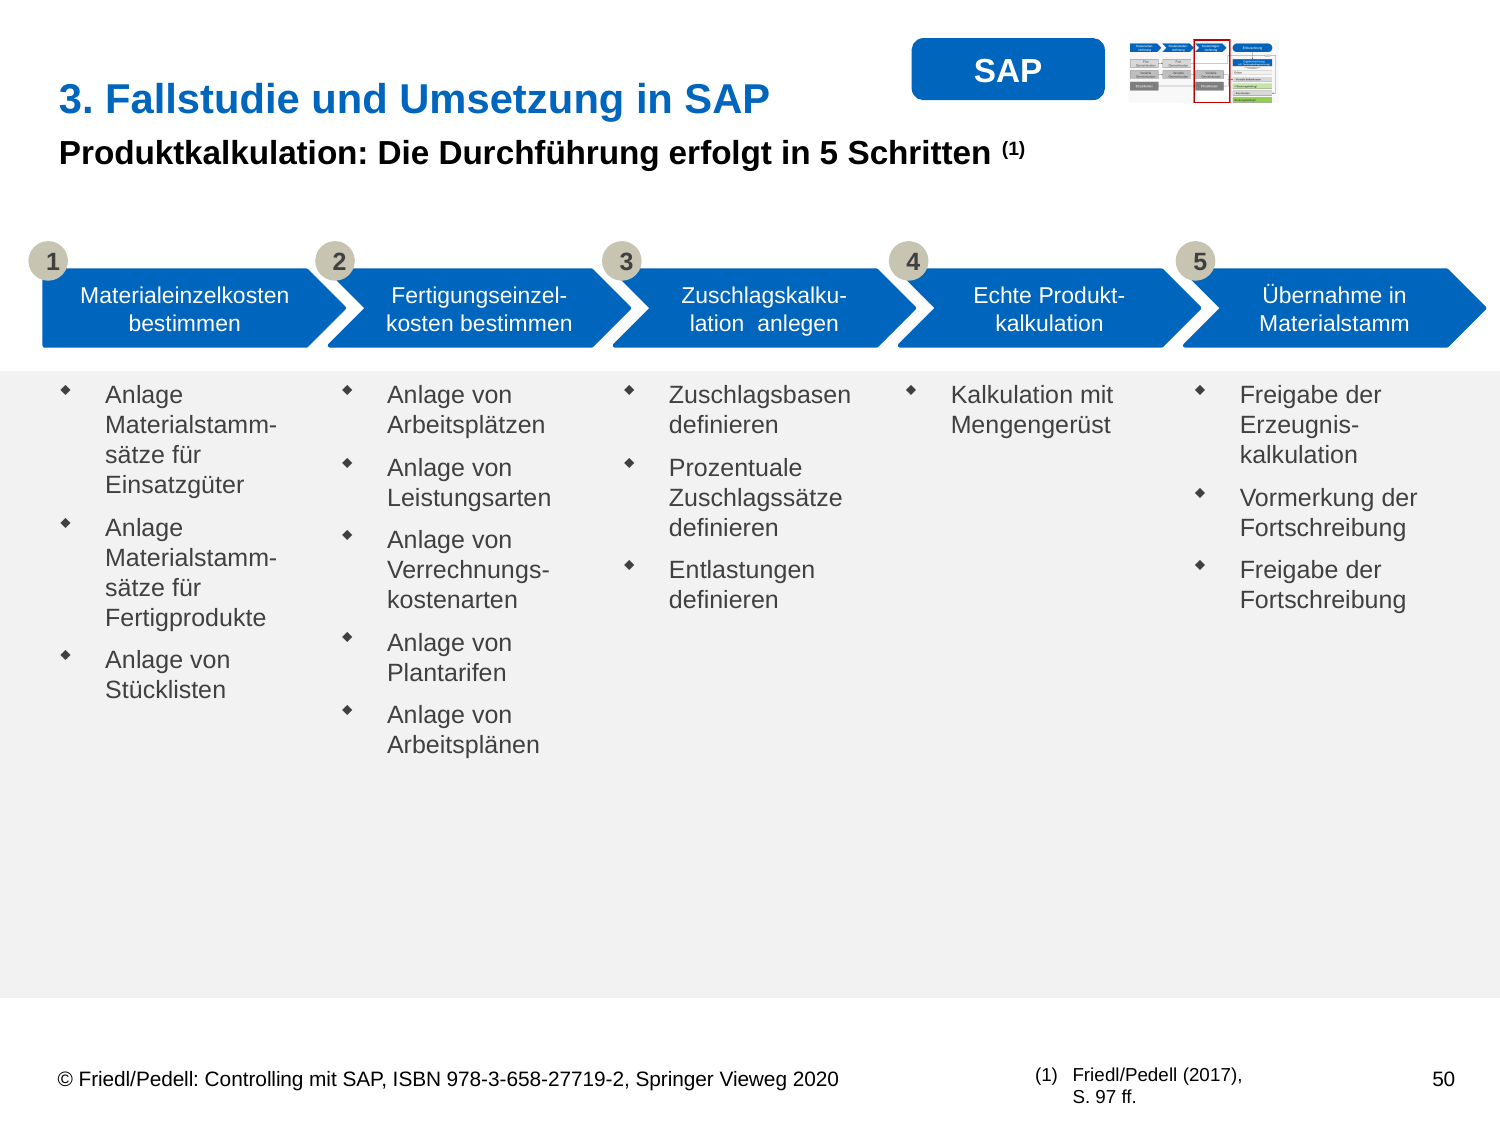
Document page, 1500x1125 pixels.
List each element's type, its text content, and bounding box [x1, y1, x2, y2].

text_box Zuschlagskalku-lation anlegen [612, 268, 917, 348]
text_box SAP [911, 38, 1105, 101]
text_box Friedl/Pedell (2017), S. 97 ff. [1020, 1054, 1278, 1115]
list Produktkalkulation: Die Durchführung erfolgt in 5 Schritten (1) [58, 121, 1278, 171]
text_box Anlage Materialstamm-sätze für Einsatzgüter Anlage Materialstamm-sätze für Fertigprodukte Anlage von Stücklisten [43, 371, 305, 782]
text_box Übernahme in Materialstamm [1183, 268, 1487, 348]
text_box Materialeinzelkosten bestimmen [42, 268, 347, 348]
text_box Echte Produkt-kalkulation [897, 268, 1202, 348]
slide_number 50 [1262, 1058, 1470, 1119]
text_box Anlage von Arbeitsplätzen Anlage von Leistungsarten Anlage von Verrechnungs-kostenarten Anlage von Plantarifen Anlage von Arbeitsplänen [325, 371, 587, 782]
footer © Friedl/Pedell: Controlling mit SAP, ISBN 978-3-658-27719-2, Springer Vieweg 2020 [42, 1058, 1235, 1113]
text_box 5 [1175, 241, 1216, 281]
text_box Freigabe der Erzeugnis-kalkulation Vormerkung der Fortschreibung Freigabe der Fortschreibung [1177, 371, 1447, 782]
text_box 4 [888, 241, 929, 281]
text_box Kalkulation mit Mengengerüst [888, 371, 1158, 782]
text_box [1128, 39, 1280, 104]
title 3. Fallstudie und Umsetzung in SAP [58, 58, 1278, 119]
text_box 3 [602, 241, 642, 281]
text_box 1 [28, 241, 68, 281]
text_box Zuschlagsbasen definieren Prozentuale Zuschlagssätze definieren Entlastungen definieren [606, 371, 869, 782]
text_box Fertigungseinzel-kosten bestimmen [327, 268, 632, 348]
text_box [0, 371, 1500, 998]
text_box 2 [315, 241, 355, 281]
